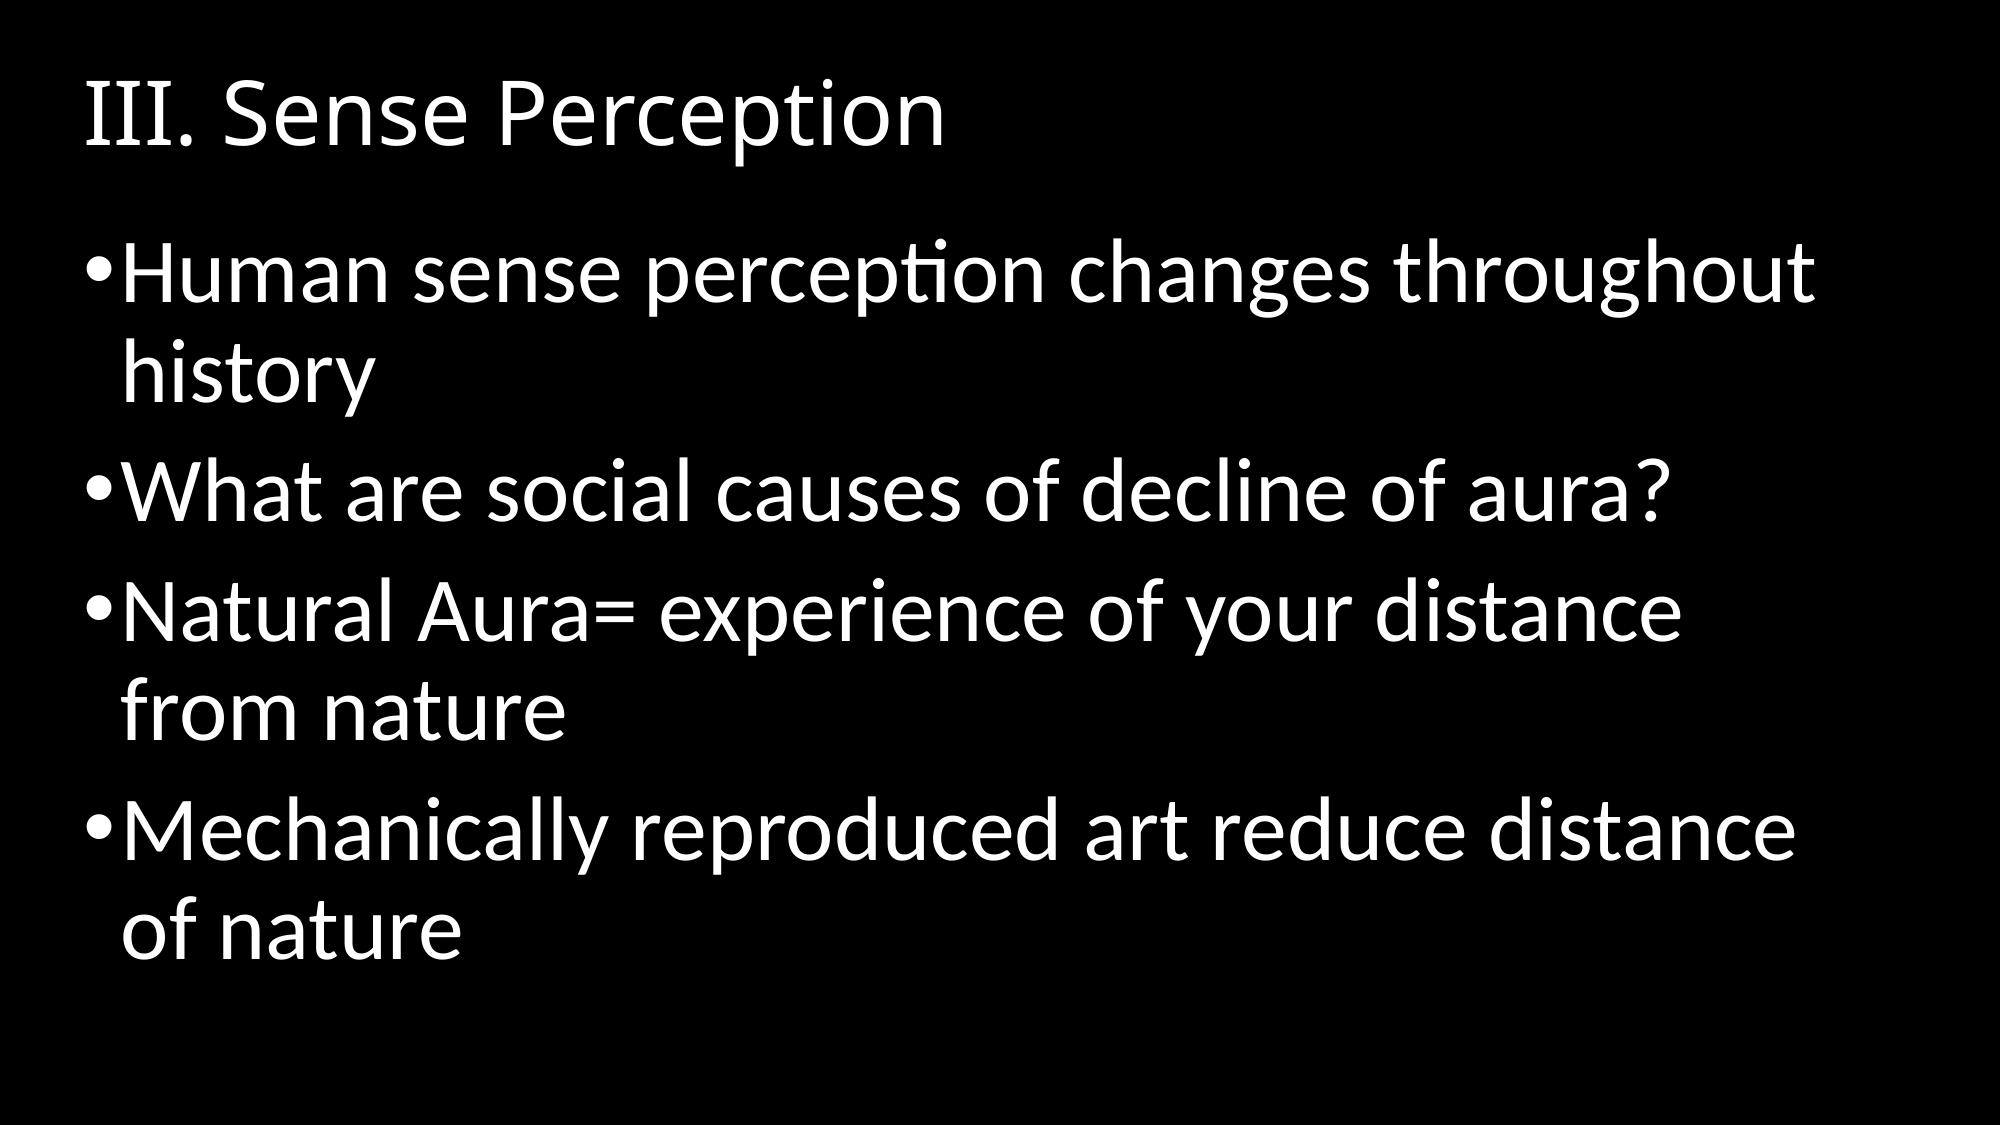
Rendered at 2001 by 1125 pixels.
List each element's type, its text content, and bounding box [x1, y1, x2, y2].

title III. Sense Perception [68, 59, 1973, 173]
list Human sense perception changes throughout history What are social causes of decline of aura? Natural Aura= experience of your distance from nature Mechanically reproduced art reduce distance of nature [68, 216, 1863, 1066]
